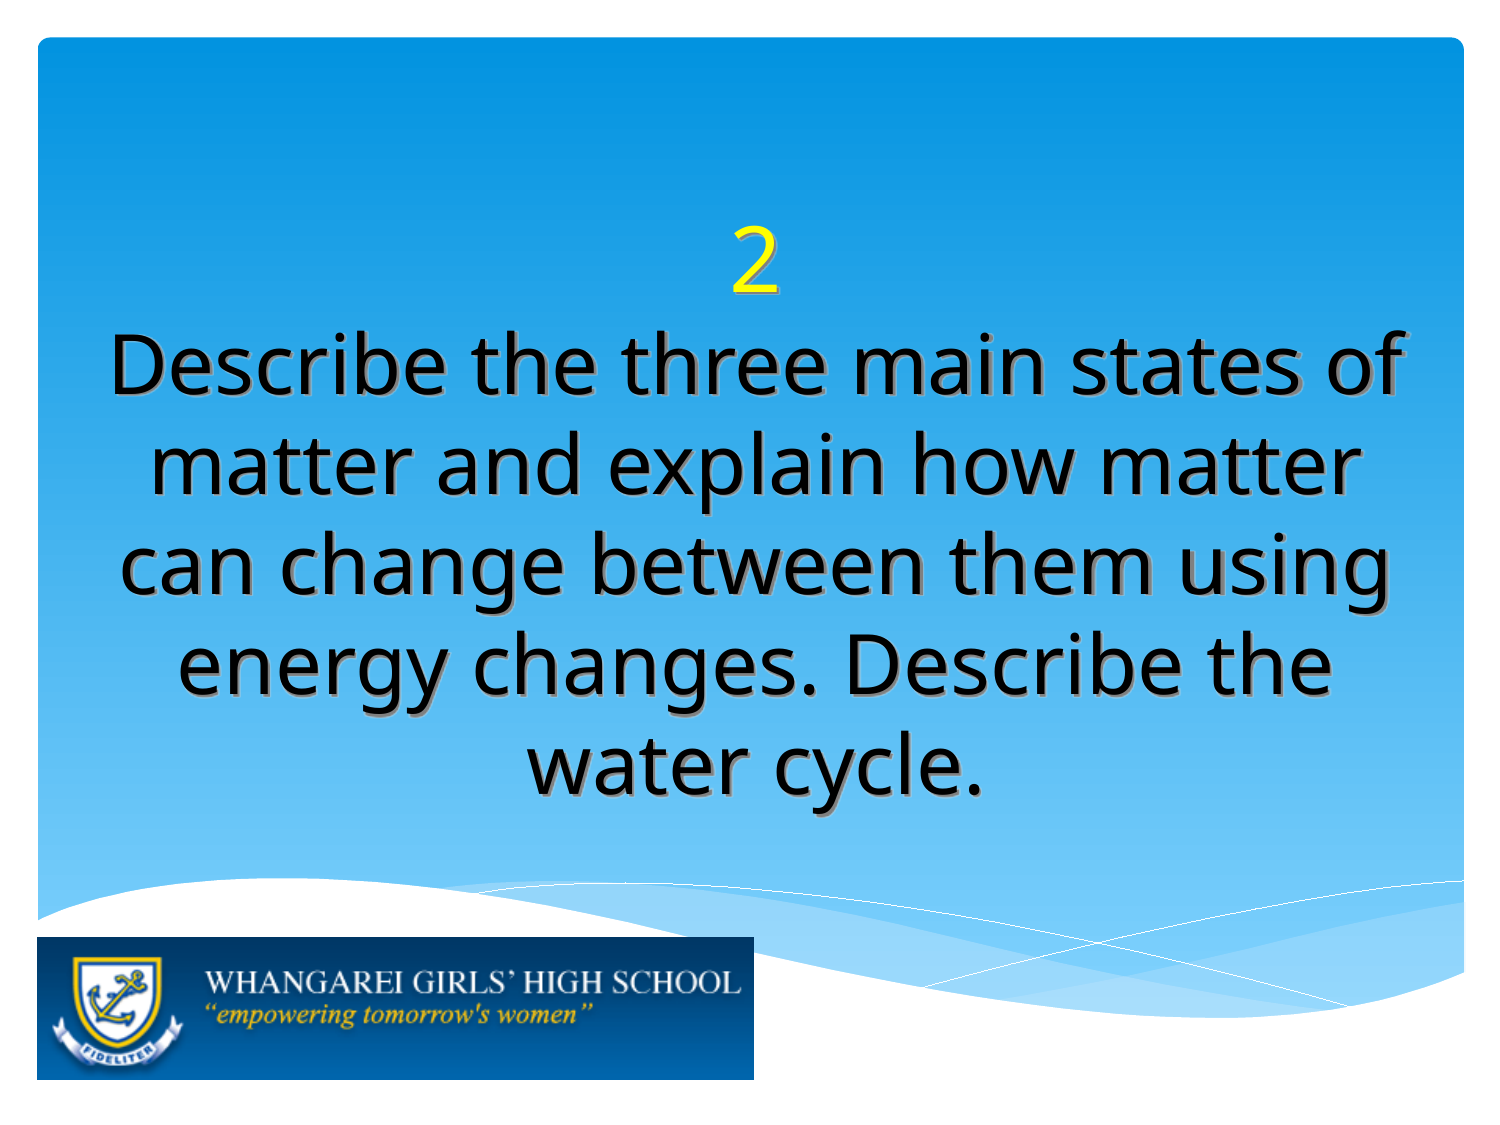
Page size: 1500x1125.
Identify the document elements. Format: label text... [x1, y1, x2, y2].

picture [37, 937, 754, 1080]
text_box 2 Describe the three main states of matter and explain how matter can change between them using energy changes. Describe the water cycle. [74, 99, 1438, 913]
